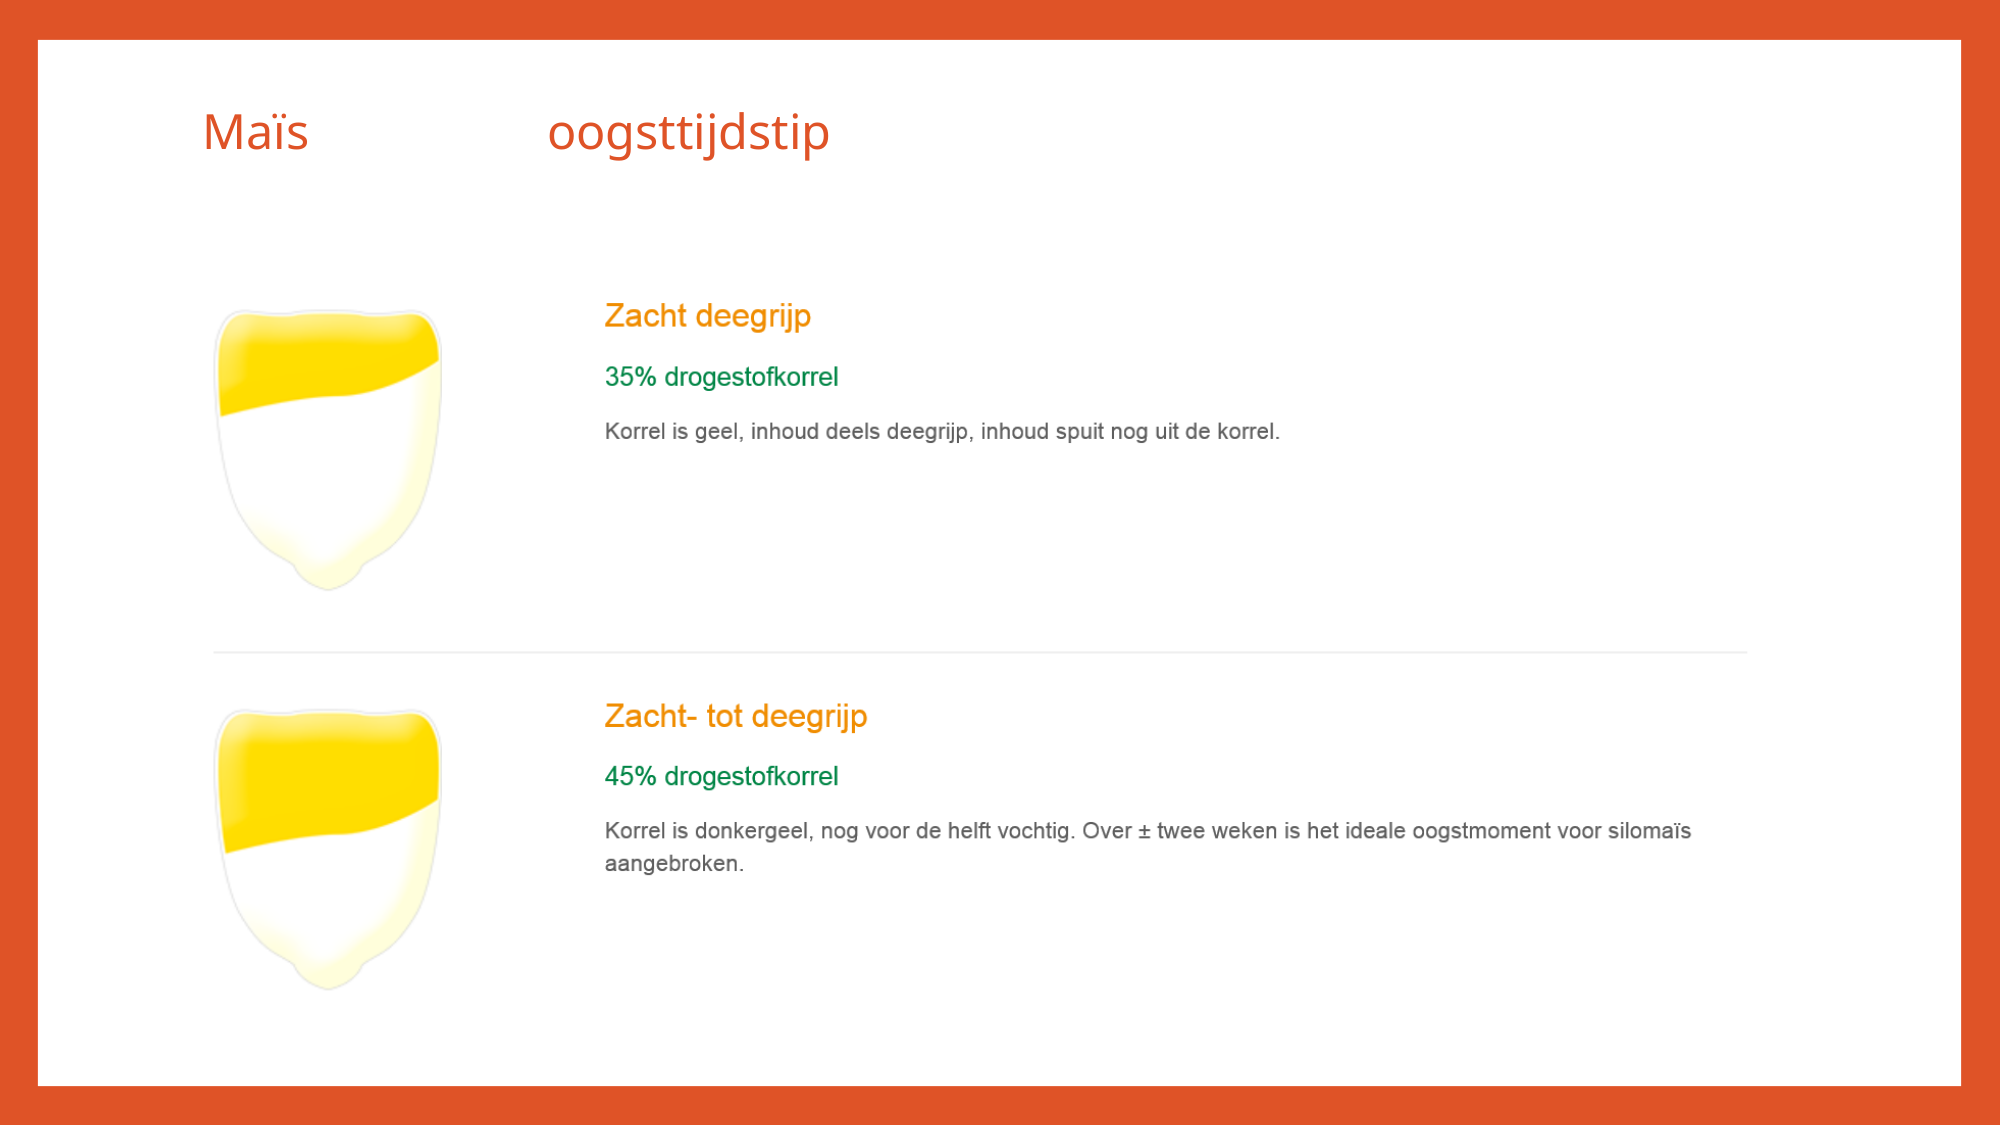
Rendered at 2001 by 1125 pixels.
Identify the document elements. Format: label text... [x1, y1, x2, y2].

title Maïs oogsttijdstip [187, 99, 1808, 169]
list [187, 251, 1835, 1012]
